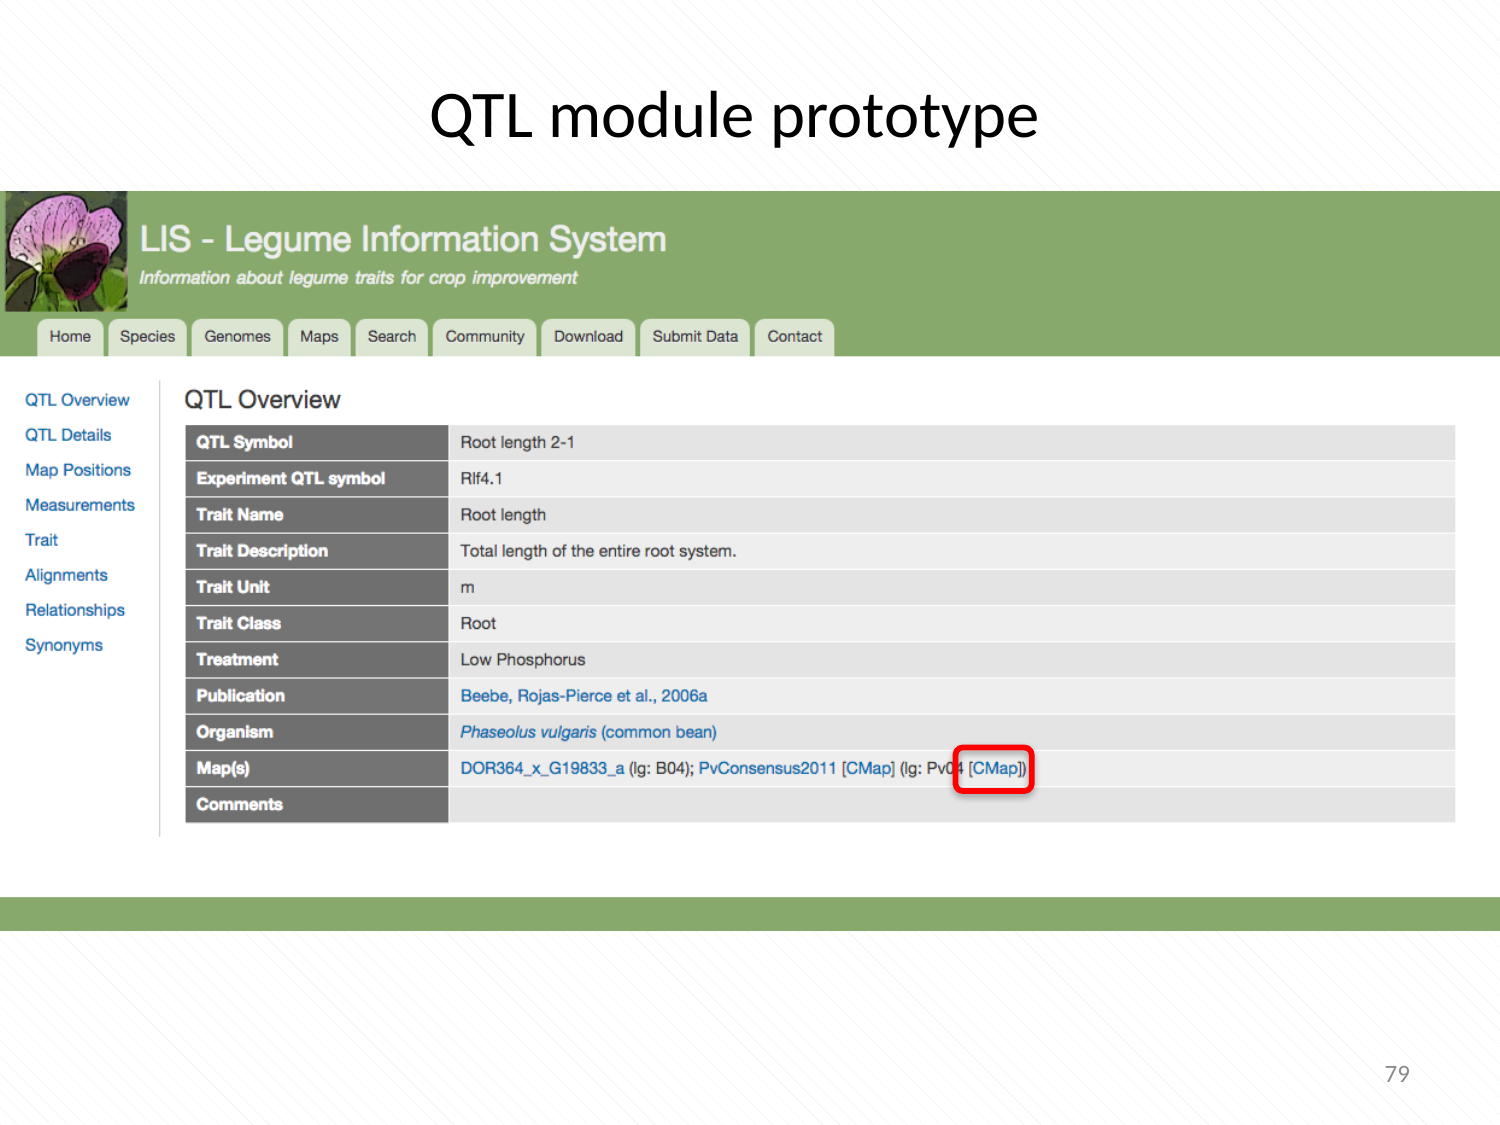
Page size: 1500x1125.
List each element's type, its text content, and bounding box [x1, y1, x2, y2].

picture [0, 191, 1500, 931]
text_box QTL module prototype [74, 16, 1425, 190]
slide_number 79 [1074, 1042, 1425, 1103]
